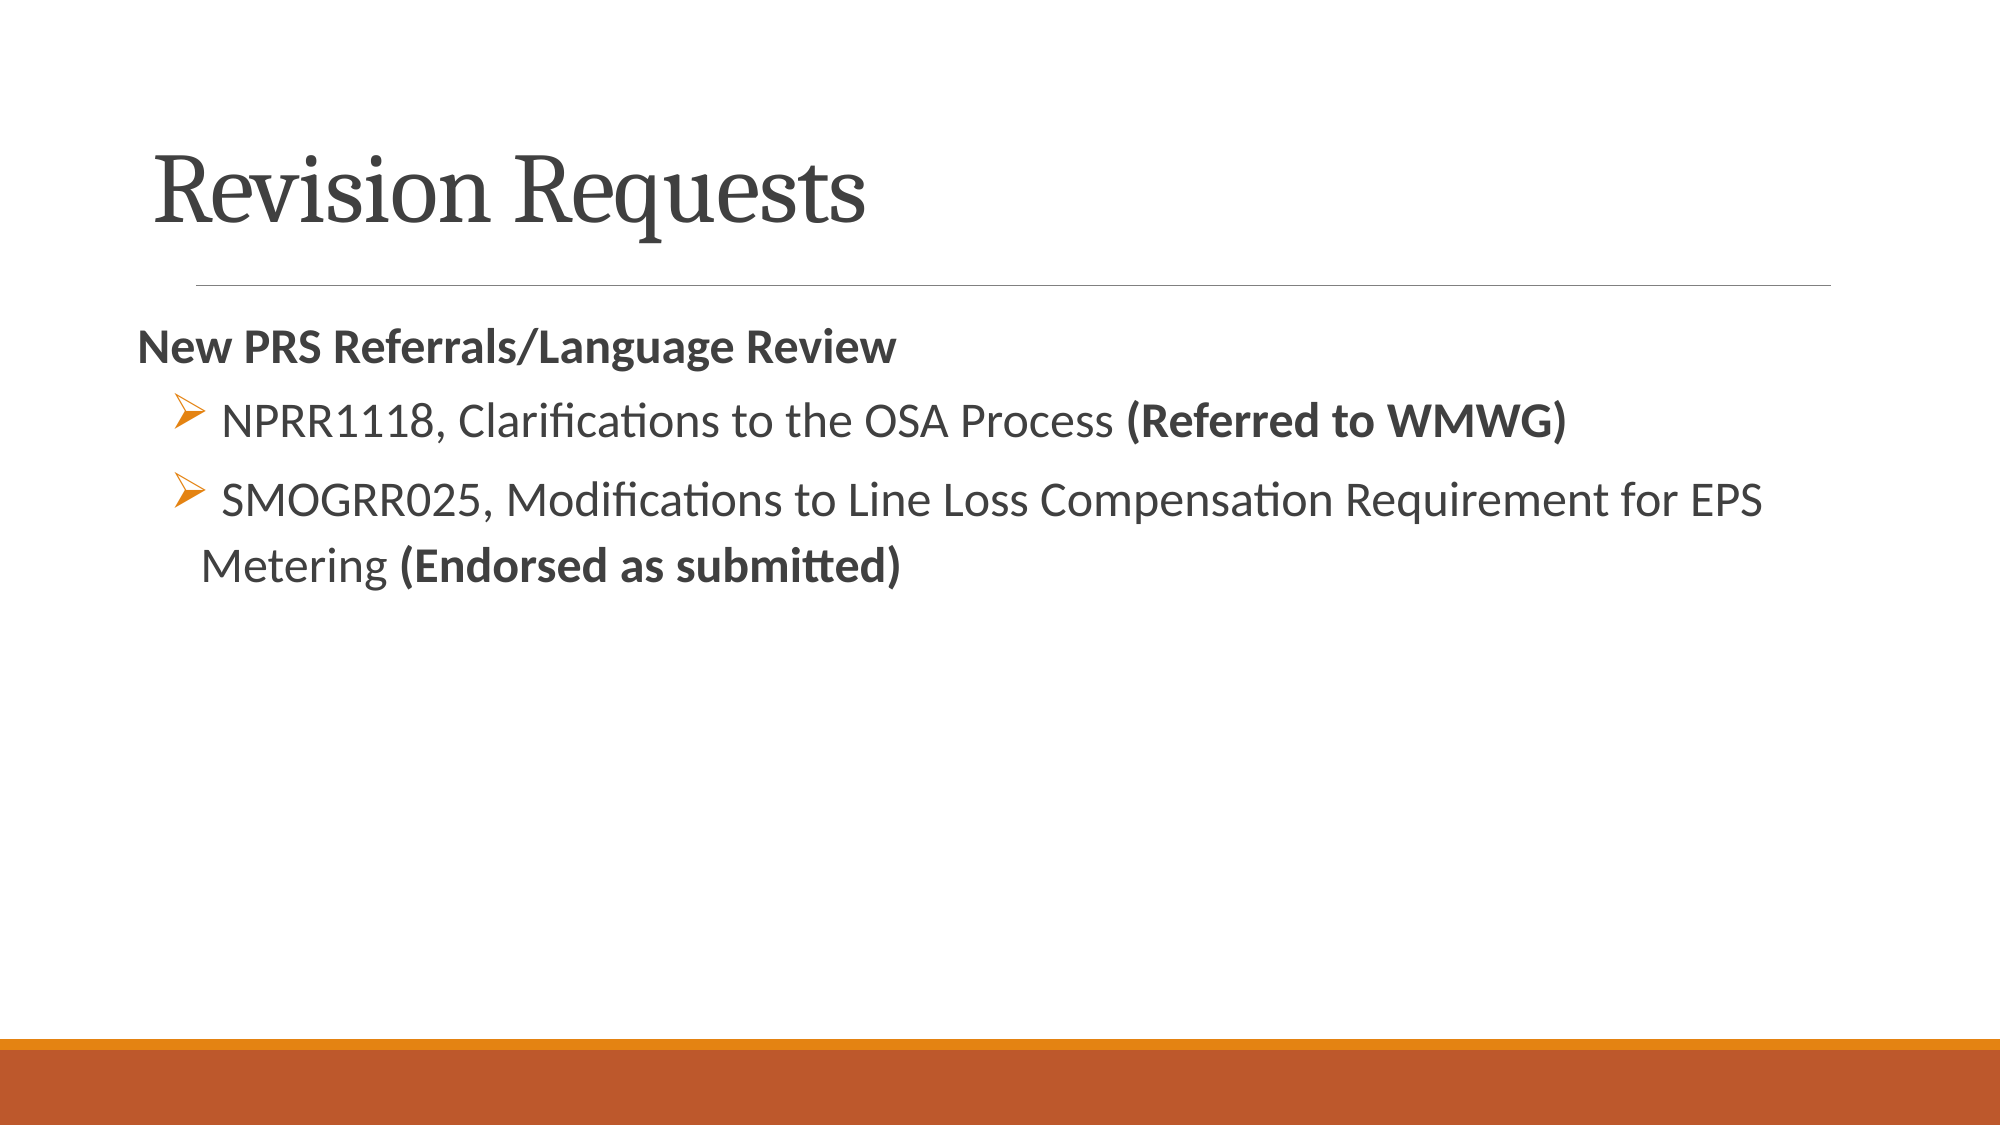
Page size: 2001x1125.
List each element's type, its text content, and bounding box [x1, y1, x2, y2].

title Revision Requests [137, 41, 1863, 251]
list New PRS Referrals/Language Review NPRR1118, Clarifications to the OSA Process (Referred to WMWG) SMOGRR025, Modifications to Line Loss Compensation Requirement for EPS Metering (Endorsed as submitted) [137, 299, 1950, 1013]
